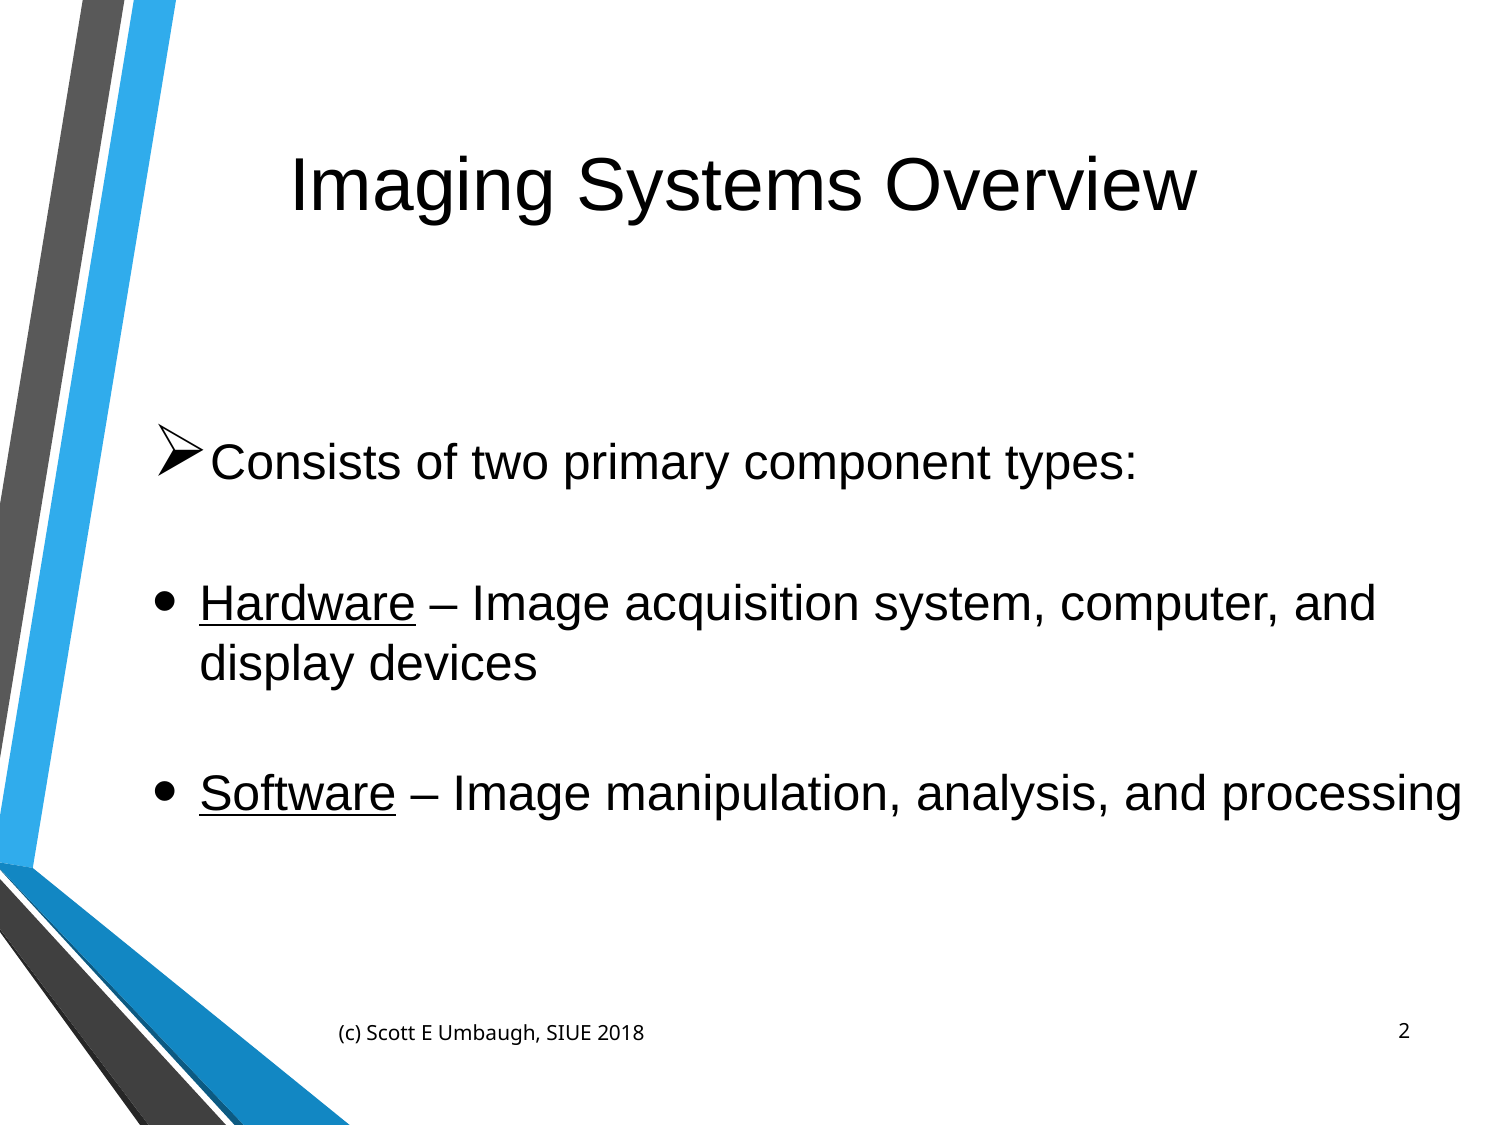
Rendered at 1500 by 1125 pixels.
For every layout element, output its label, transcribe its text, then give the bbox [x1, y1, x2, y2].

title Imaging Systems Overview [162, 99, 1325, 312]
slide_number 2 [1354, 1001, 1425, 1062]
list Consists of two primary component types: Hardware – Image acquisition system, computer, and display devices Software – Image manipulation, analysis, and processing [137, 312, 1488, 938]
footer (c) Scott E Umbaugh, SIUE 2018 [323, 1001, 1196, 1062]
